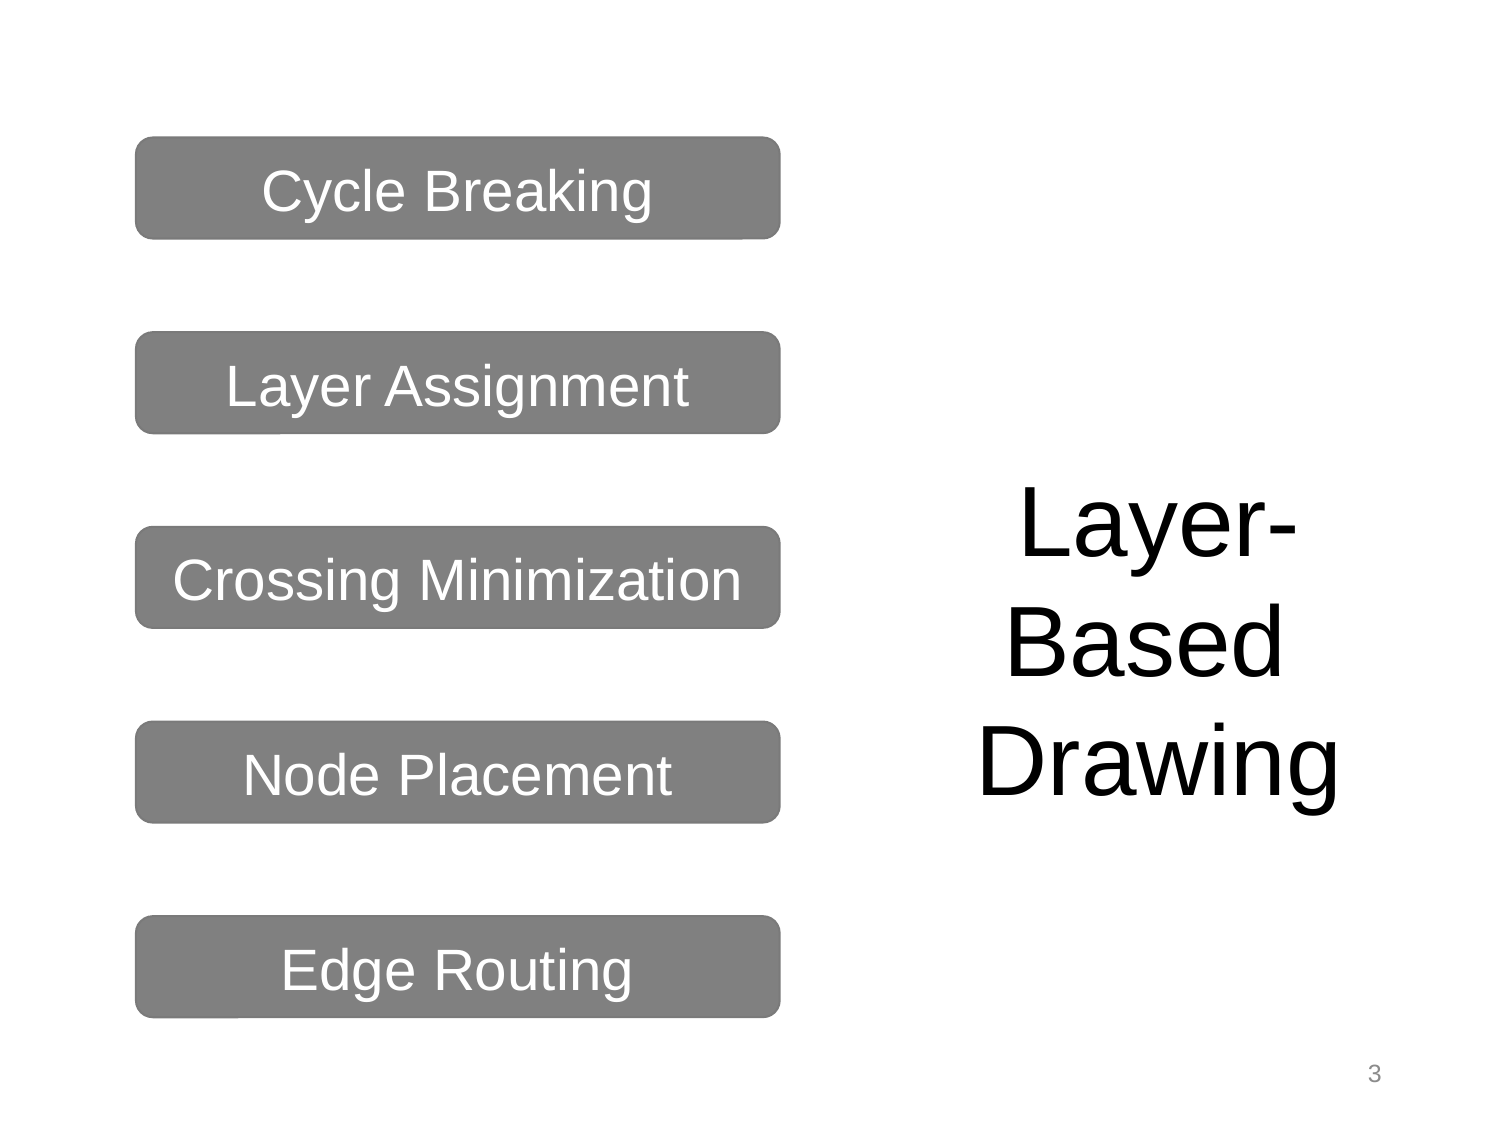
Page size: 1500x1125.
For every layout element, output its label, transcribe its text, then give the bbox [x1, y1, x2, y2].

text_box Layer-Based Drawing [878, 448, 1439, 824]
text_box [135, 137, 780, 1018]
slide_number 2 [1059, 1042, 1397, 1103]
